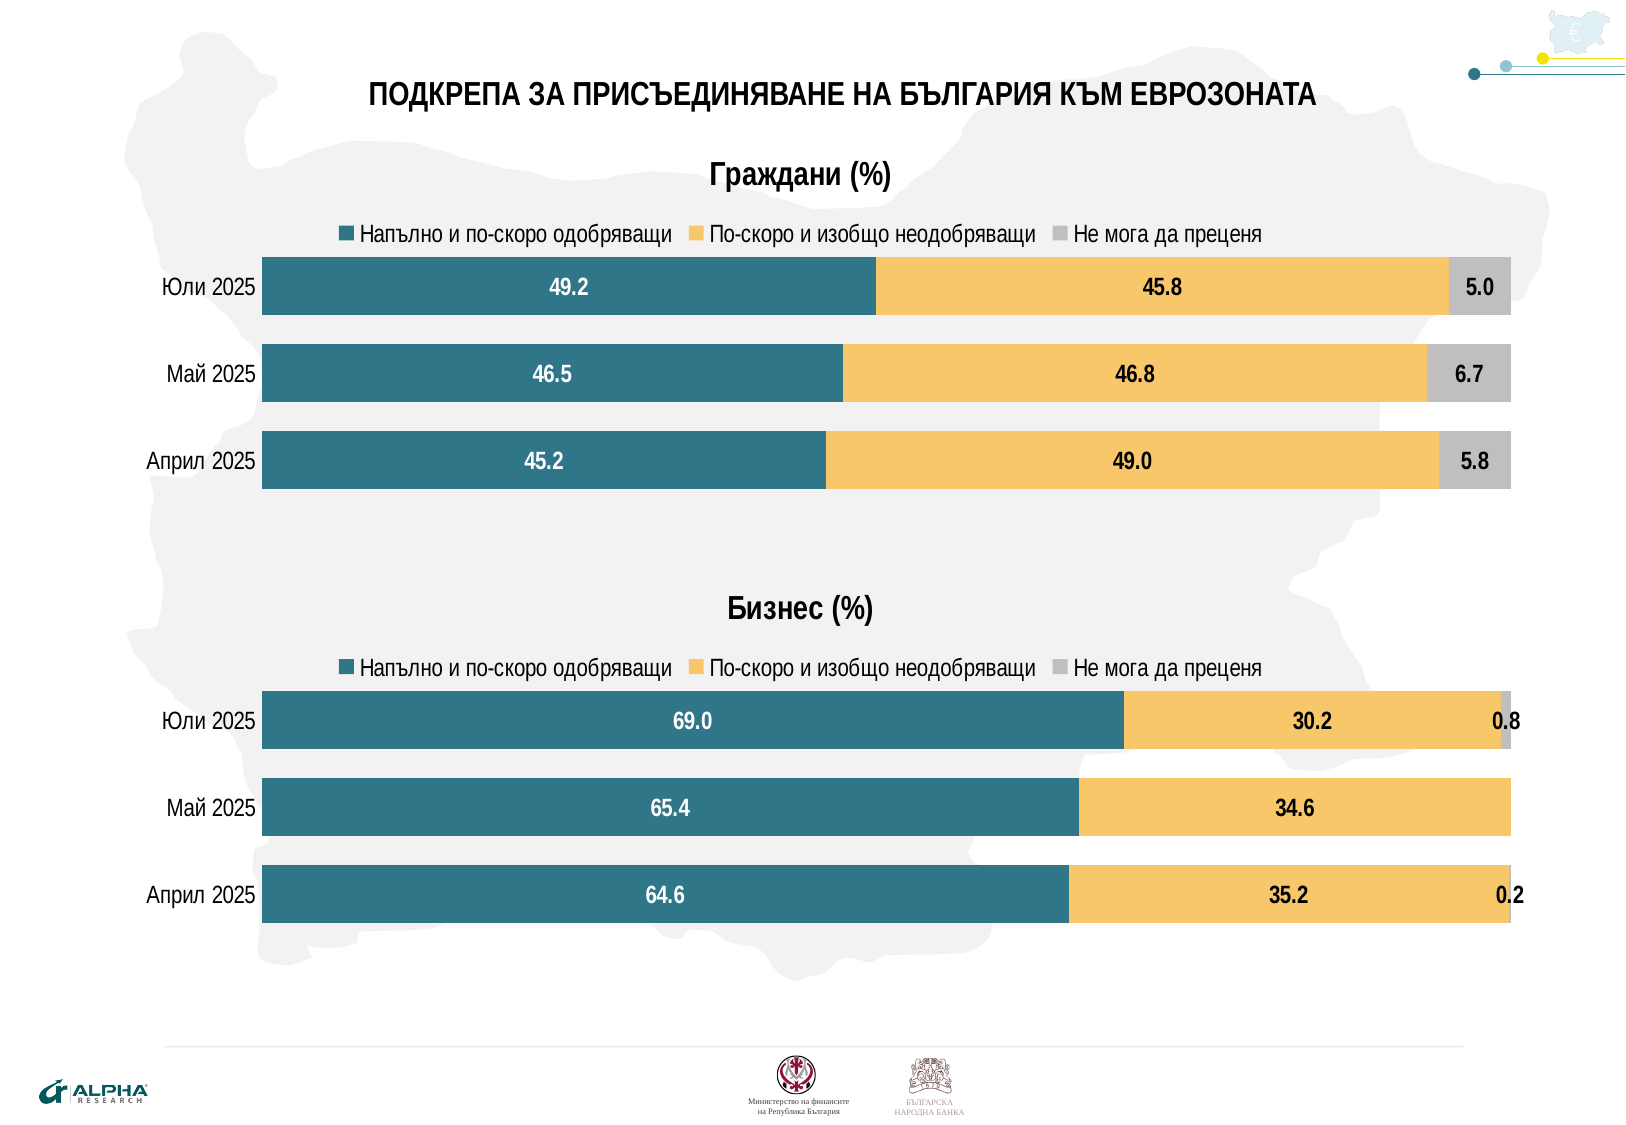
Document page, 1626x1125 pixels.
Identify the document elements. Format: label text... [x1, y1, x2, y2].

picture [39, 1079, 148, 1104]
text_box Подкрепа за присъединяване на България към еврозоната [326, 64, 1361, 120]
picture [1549, 10, 1610, 54]
chart [72, 562, 1529, 953]
picture [904, 1049, 956, 1100]
chart [72, 128, 1529, 520]
picture [776, 1054, 816, 1095]
